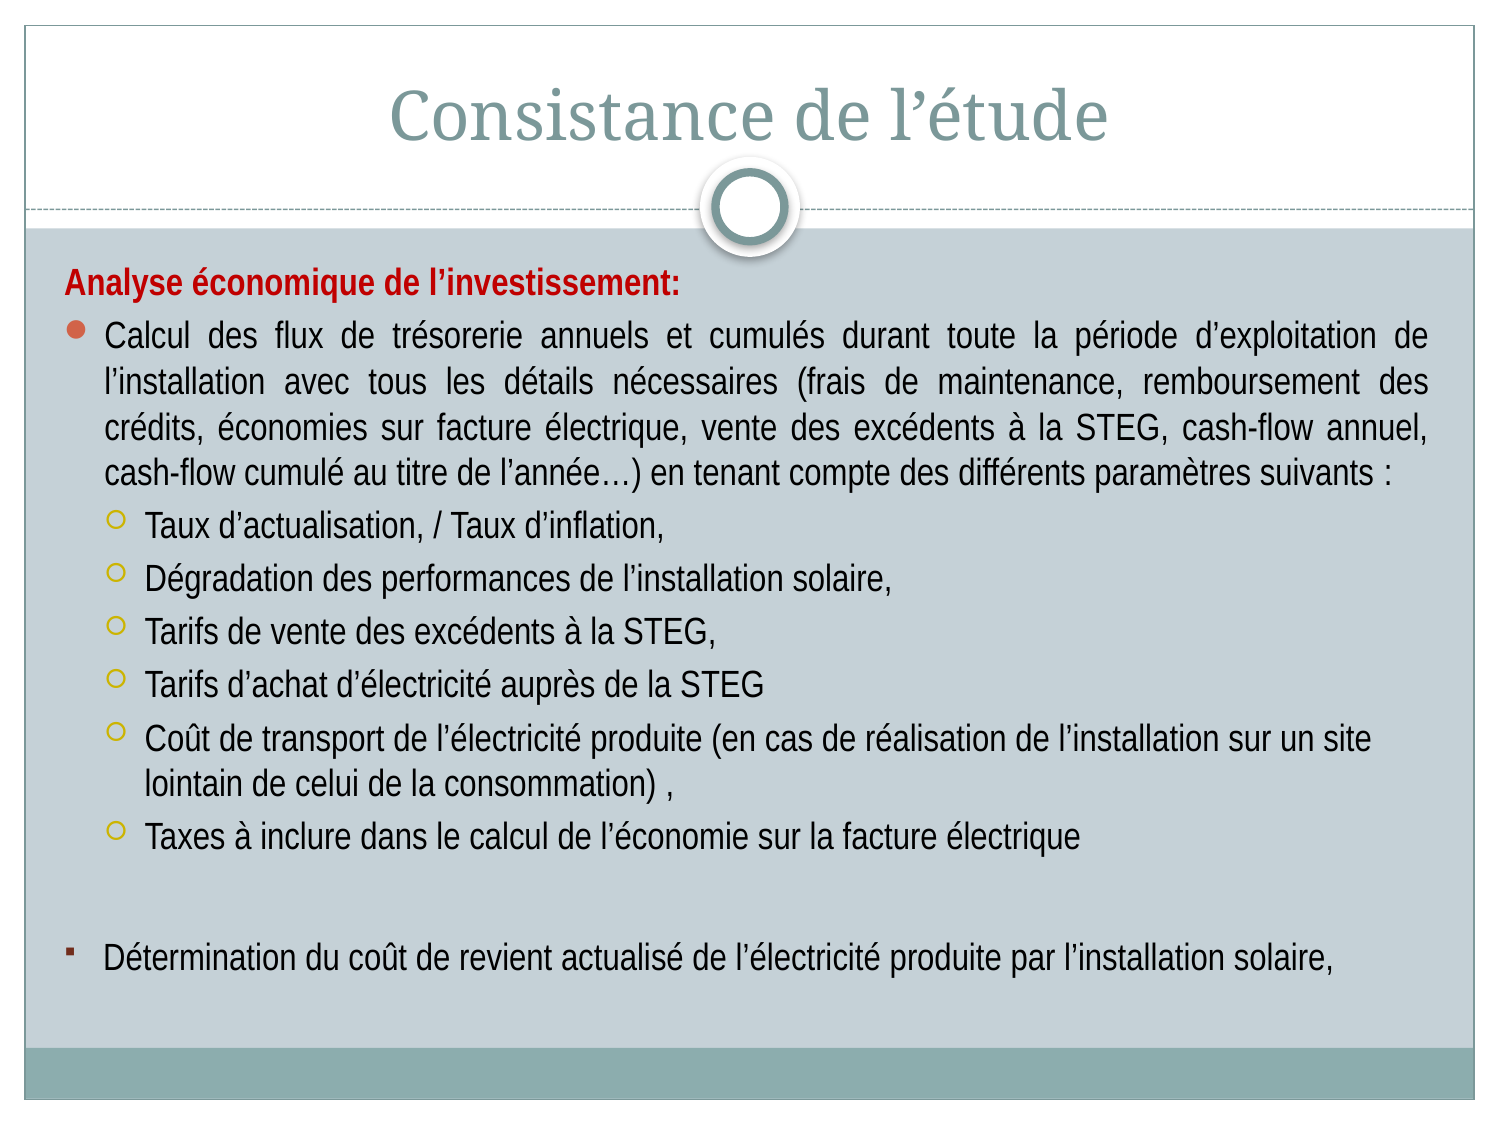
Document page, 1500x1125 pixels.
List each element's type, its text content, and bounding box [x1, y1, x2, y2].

title Consistance de l’étude [49, 37, 1450, 162]
list Analyse économique de l’investissement: Calcul des flux de trésorerie annuels et cumulés durant toute la période d’exploitation de l’installation avec tous les détails nécessaires (frais de maintenance, remboursement des crédits, économies sur facture électrique, vente des excédents à la STEG, cash-flow annuel, cash-flow cumulé au titre de l’année…) en tenant compte des différents paramètres suivants : Taux d’actualisation, / Taux d’inflation, Dégradation des performances de l’installation solaire, Tarifs de vente des excédents à la STEG, Tarifs d’achat d’électricité auprès de la STEG Coût de transport de l’électricité produite (en cas de réalisation de l’installation sur un site lointain de celui de la consommation) , Taxes à inclure dans le calcul de l’économie sur la facture électrique Détermination du coût de revient actualisé de l’électricité produite par l’installation solaire, [49, 250, 1445, 1001]
